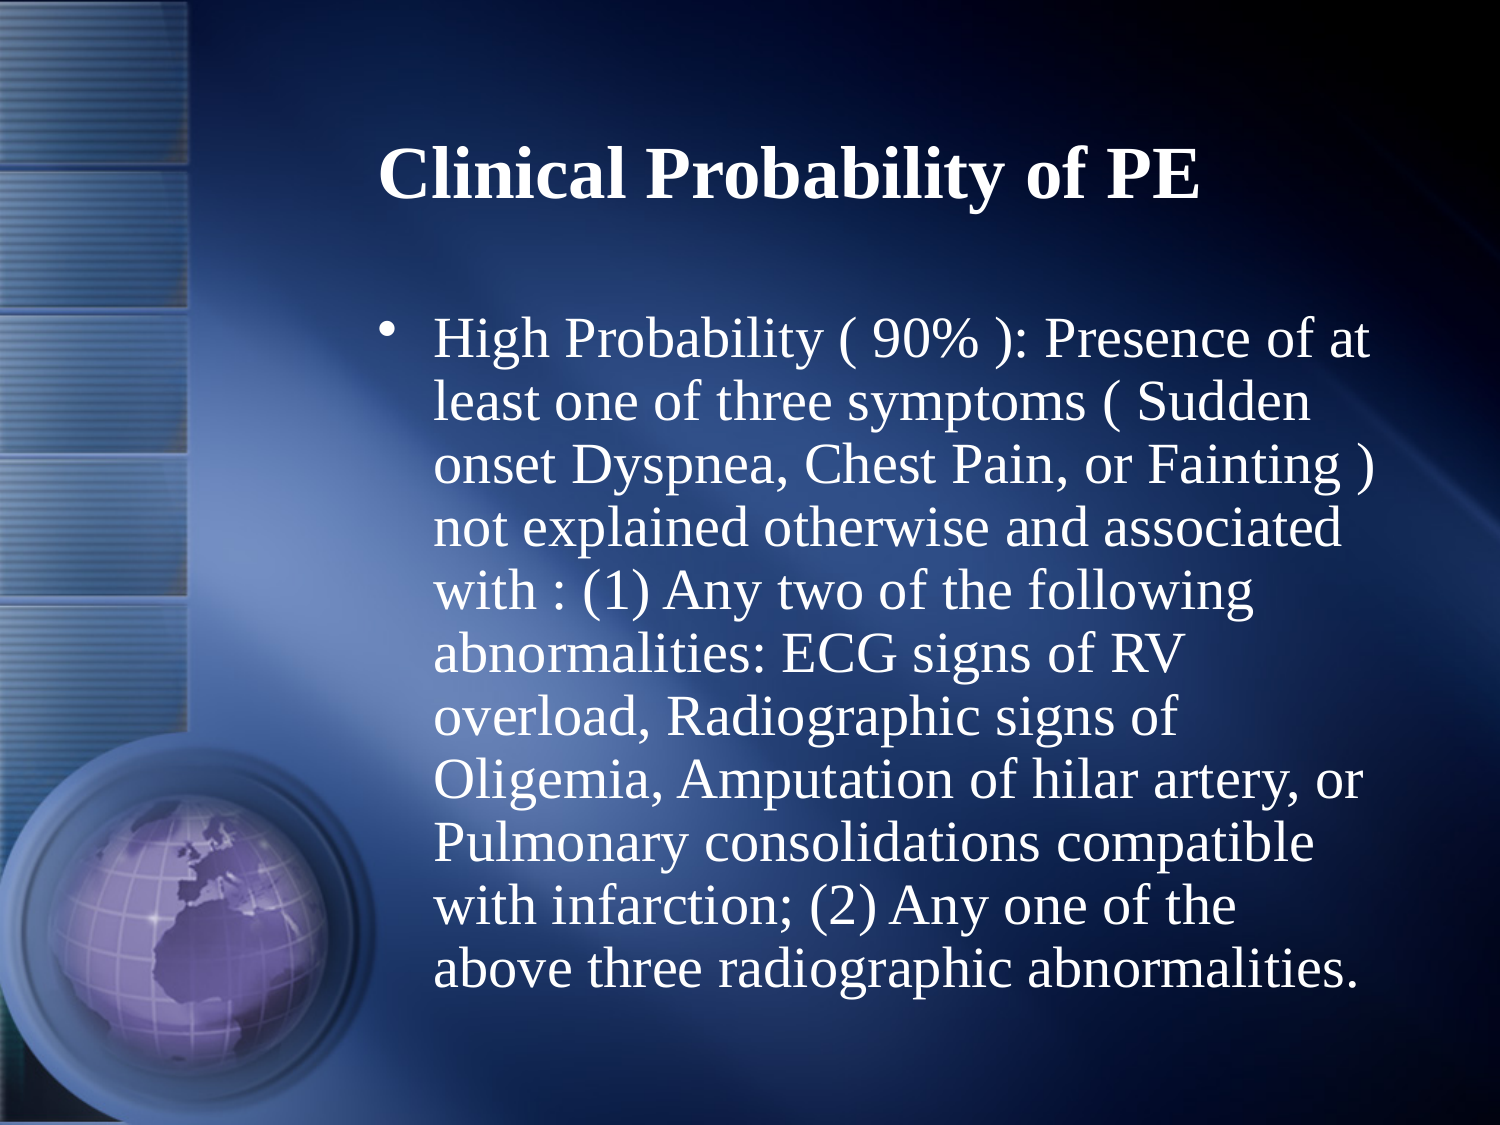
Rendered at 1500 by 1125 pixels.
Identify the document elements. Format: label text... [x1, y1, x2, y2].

picture [0, 0, 1500, 1125]
list High Probability ( 90% ): Presence of at least one of three symptoms ( Sudden onset Dyspnea, Chest Pain, or Fainting ) not explained otherwise and associated with : (1) Any two of the following abnormalities: ECG signs of RV overload, Radiographic signs of Oligemia, Amputation of hilar artery, or Pulmonary consolidations compatible with infarction; (2) Any one of the above three radiographic abnormalities. [362, 299, 1401, 1001]
title Clinical Probability of PE [362, 74, 1401, 263]
